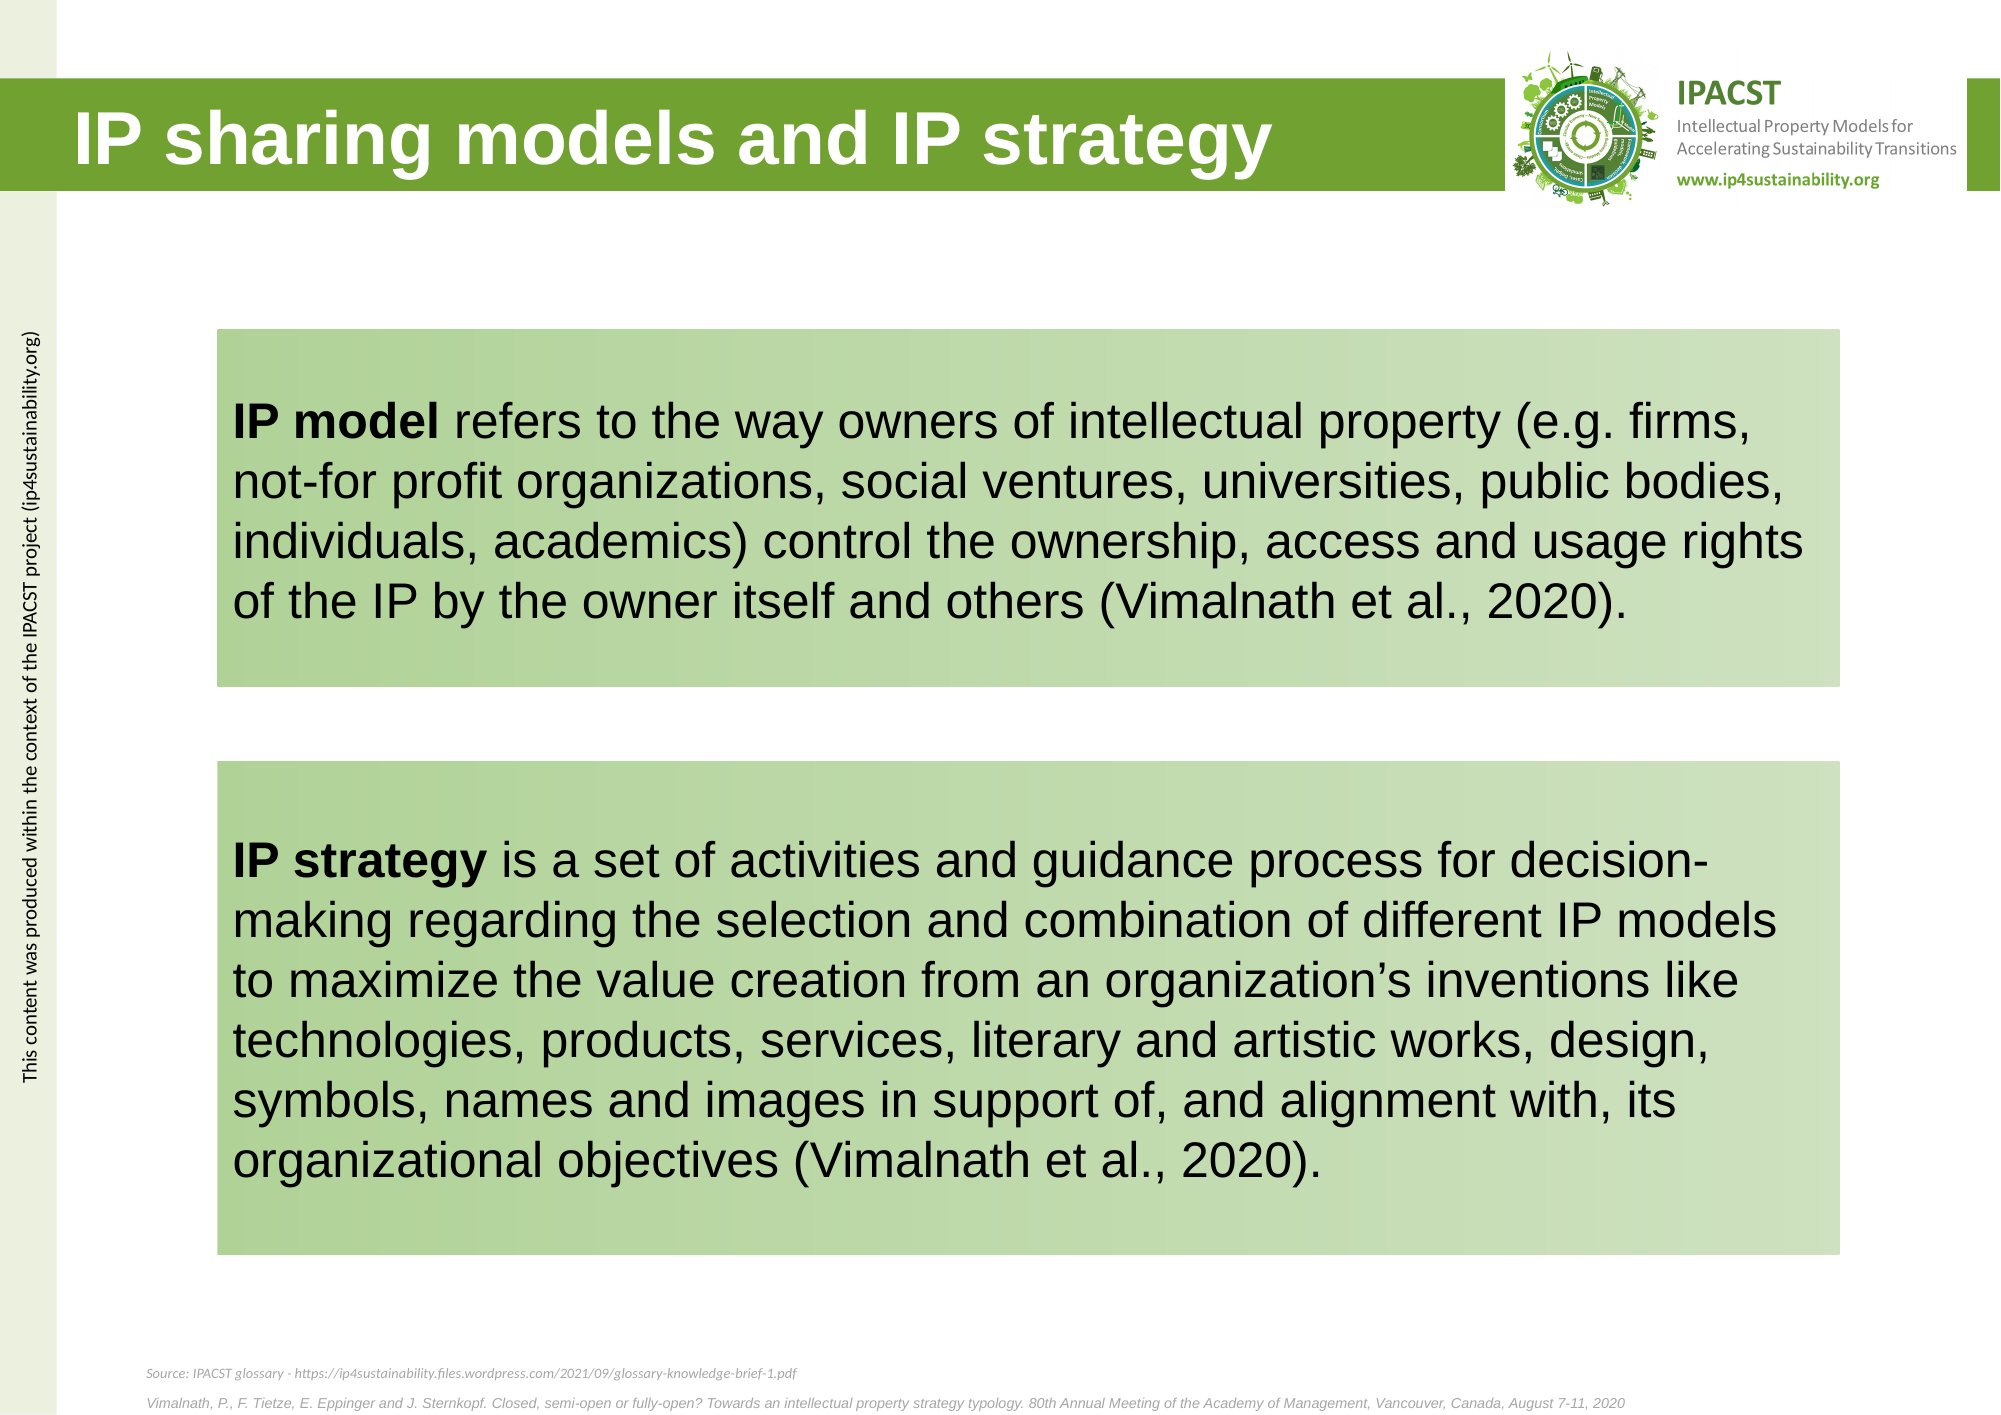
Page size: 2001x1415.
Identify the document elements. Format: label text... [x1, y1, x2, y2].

text_box IP sharing models and IP strategy [0, 77, 1504, 192]
picture [1504, 43, 1968, 216]
text_box IP model refers to the way owners of intellectual property (e.g. firms, not-for profit organizations, social ventures, universities, public bodies, individuals, academics) control the ownership, access and usage rights of the IP by the owner itself and others (Vimalnath et al., 2020). [217, 329, 1840, 687]
text_box IP sharing models and IP strategy [1968, 77, 2000, 192]
text_box Source: IPACST glossary - https://ip4sustainability.files.wordpress.com/2021/09/glossary-knowledge-brief-1.pdf Vimalnath, P., F. Tietze, E. Eppinger and J. Sternkopf. Closed, semi-open or fully-open? Towards an intellectual property strategy typology. 80th Annual Meeting of the Academy of Management, Vancouver, Canada, August 7-11, 2020 [131, 1353, 1908, 1415]
text_box IP strategy is a set of activities and guidance process for decision-making regarding the selection and combination of different IP models to maximize the value creation from an organization’s inventions like technologies, products, services, literary and artistic works, design, symbols, names and images in support of, and alignment with, its organizational objectives (Vimalnath et al., 2020). [217, 761, 1840, 1255]
